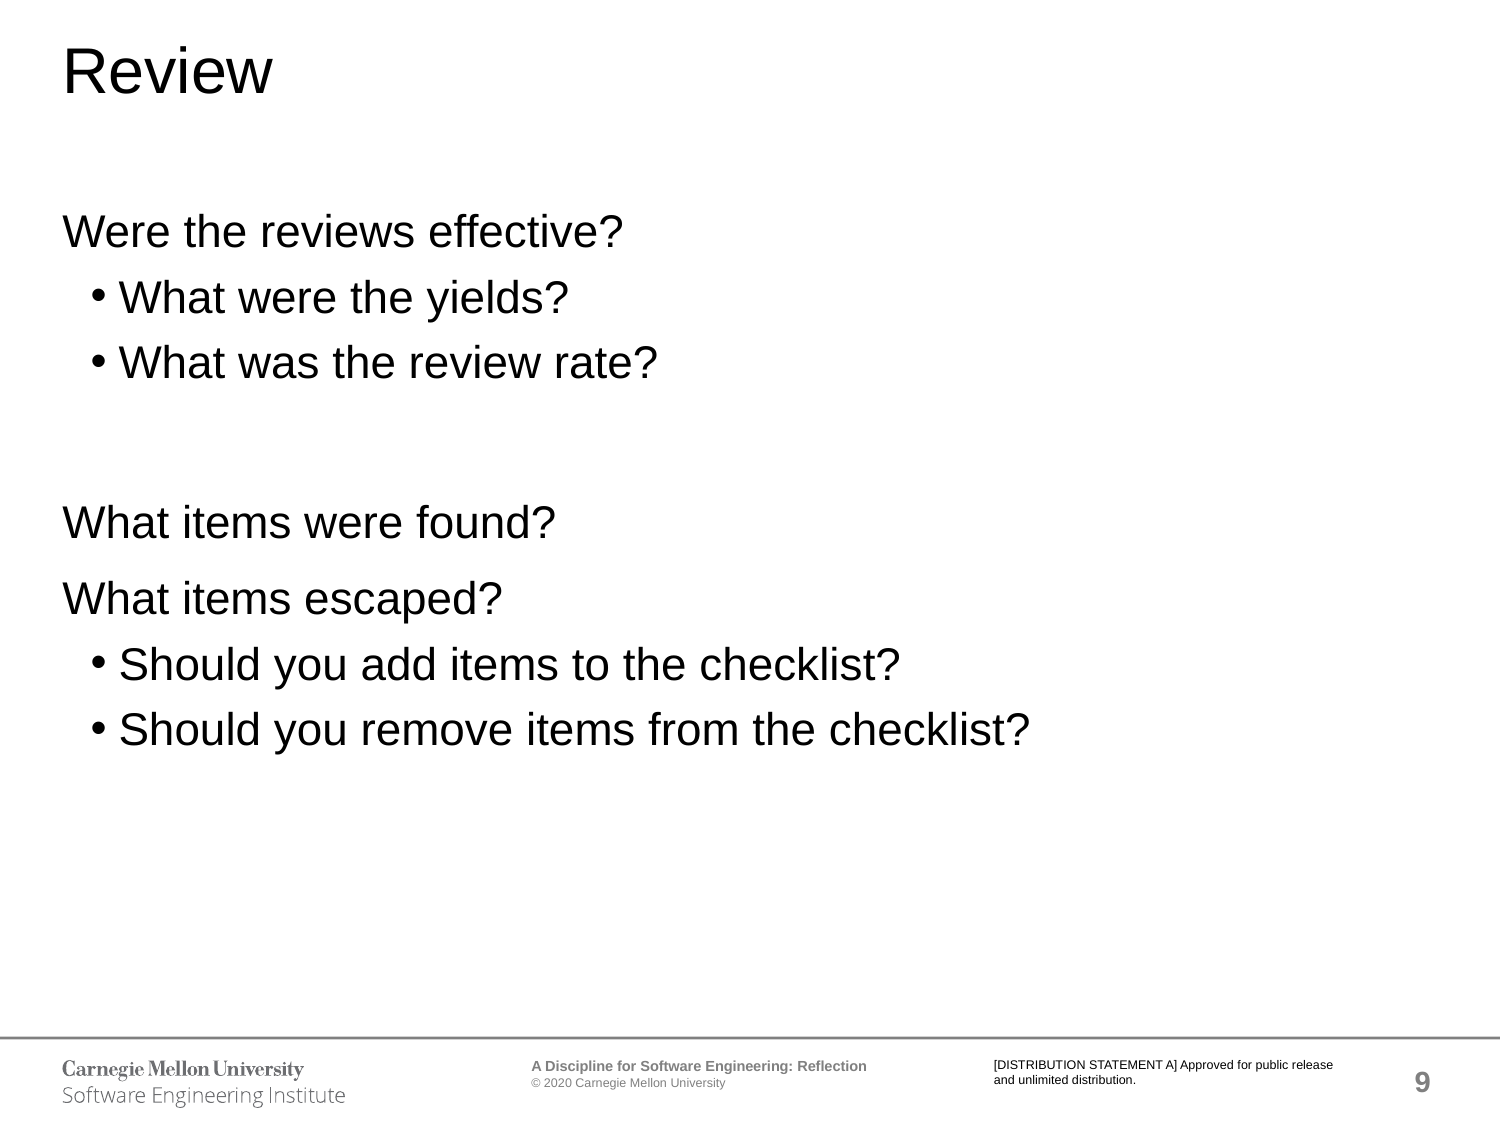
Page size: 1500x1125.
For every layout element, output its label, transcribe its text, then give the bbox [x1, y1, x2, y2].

list Were the reviews effective? What were the yields? What was the review rate? What items were found? What items escaped? Should you add items to the checklist? Should you remove items from the checklist? [62, 202, 1431, 988]
title Review [62, 37, 1338, 182]
